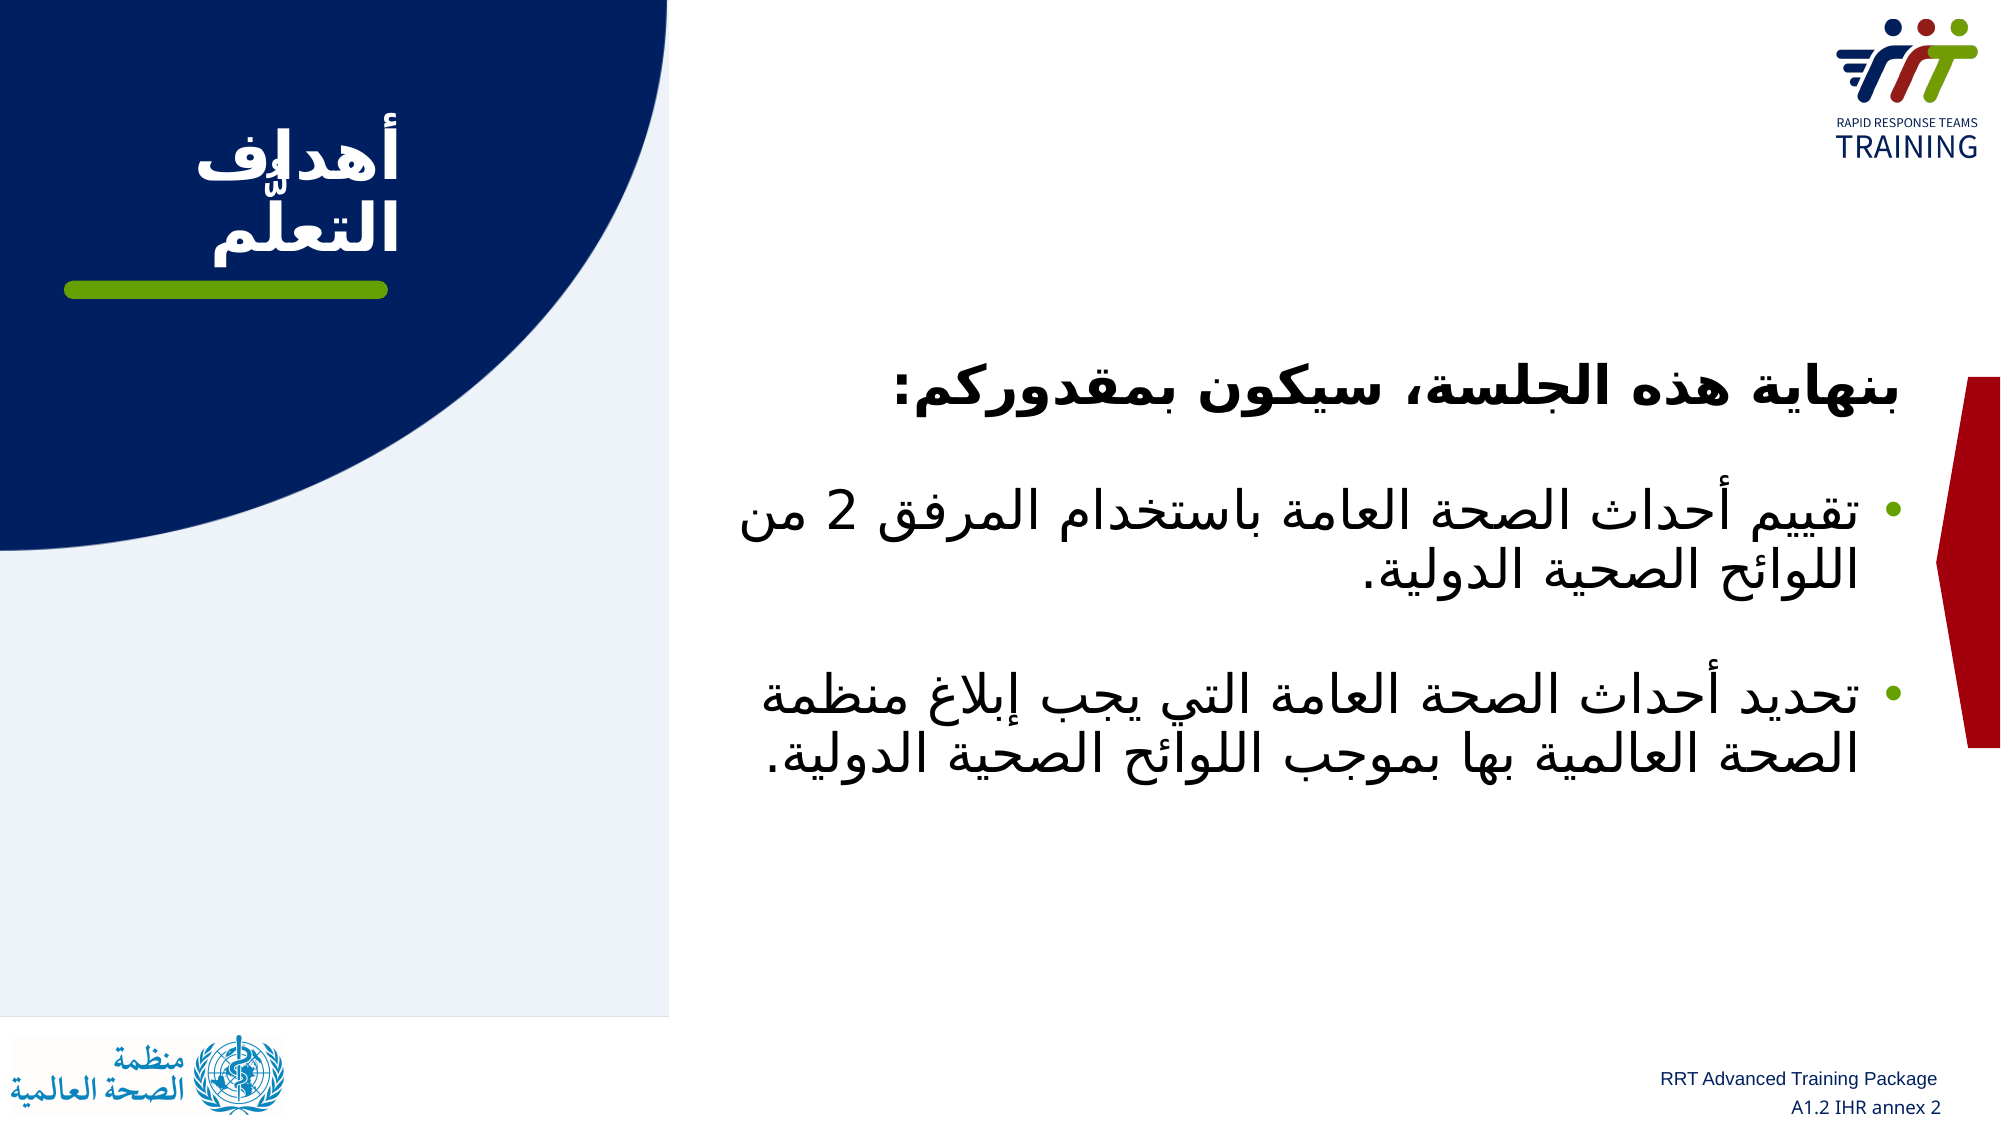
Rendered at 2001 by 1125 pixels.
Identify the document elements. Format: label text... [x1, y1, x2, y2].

list بنهاية هذه الجلسة، سيكون بمقدوركم: تقييم أحداث الصحة العامة باستخدام المرفق 2 من اللوائح الصحية الدولية. تحديد أحداث الصحة العامة التي يجب إبلاغ منظمة الصحة العالمية بها بموجب اللوائح الصحية الدولية. [675, 349, 1912, 1049]
text_box [63, 280, 388, 299]
picture [0, 0, 669, 1018]
title أهداف التعلُّم [59, 121, 404, 440]
picture [11, 1035, 284, 1115]
picture [241, 1050, 247, 1059]
picture [1835, 19, 1978, 167]
